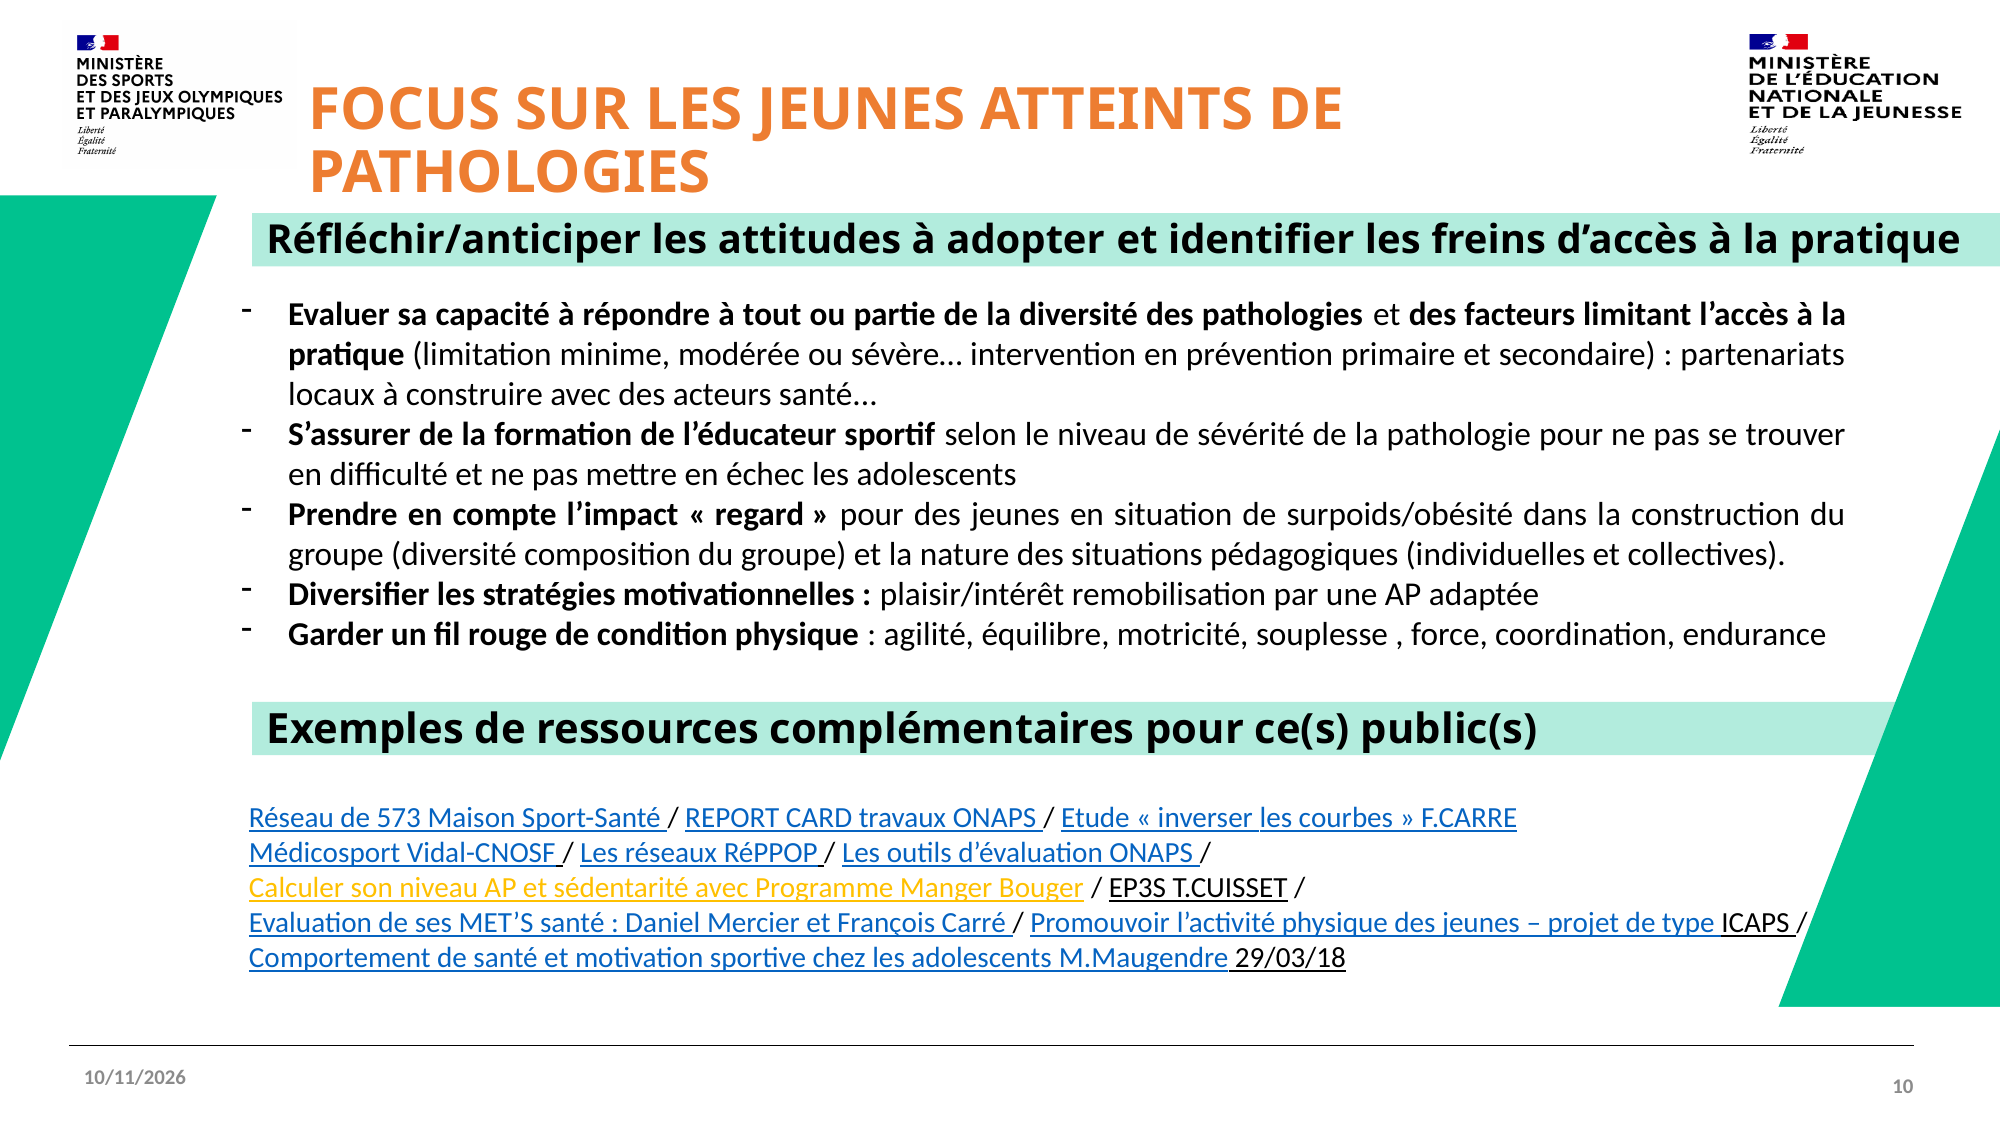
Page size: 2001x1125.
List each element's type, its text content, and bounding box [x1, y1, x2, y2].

slide_number 10 [1618, 1046, 1914, 1125]
picture [62, 20, 297, 169]
picture [1749, 34, 1963, 155]
text_box Exemples de ressources complémentaires pour ce(s) public(s) [252, 701, 2000, 756]
text_box Réfléchir/anticiper les attitudes à adopter et identifier les freins d’accès à la pratique [252, 213, 2000, 267]
text_box Evaluer sa capacité à répondre à tout ou partie de la diversité des pathologies et des facteurs limitant l’accès à la pratique (limitation minime, modérée ou sévère… intervention en prévention primaire et secondaire) : partenariats locaux à construire avec des acteurs santé... S’assurer de la formation de l’éducateur sportif selon le niveau de sévérité de la pathologie pour ne pas se trouver en difficulté et ne pas mettre en échec les adolescents Prendre en compte l’impact « regard » pour des jeunes en situation de surpoids/obésité dans la construction du groupe (diversité composition du groupe) et la nature des situations pédagogiques (individuelles et collectives). Diversifier les stratégies motivationnelles : plaisir/intérêt remobilisation par une AP adaptée Garder un fil rouge de condition physique : agilité, équilibre, motricité, souplesse , force, coordination, endurance [226, 285, 1862, 660]
title Focus sur les JEUNES atteints de pathologies [294, 67, 1706, 213]
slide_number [69, 1046, 519, 1107]
text_box Réseau de 573 Maison Sport-Santé / REPORT CARD travaux ONAPS / Etude « inverser les courbes » F.CARRE Médicosport Vidal-CNOSF / Les réseaux RéPPOP / Les outils d’évaluation ONAPS / Calculer son niveau AP et sédentarité avec Programme Manger Bouger / EP3S T.CUISSET / Evaluation de ses MET’S santé : Daniel Mercier et François Carré / Promouvoir l’activité physique des jeunes – projet de type ICAPS / Comportement de santé et motivation sportive chez les adolescents M.Maugendre 29/03/18 [234, 791, 1903, 1071]
